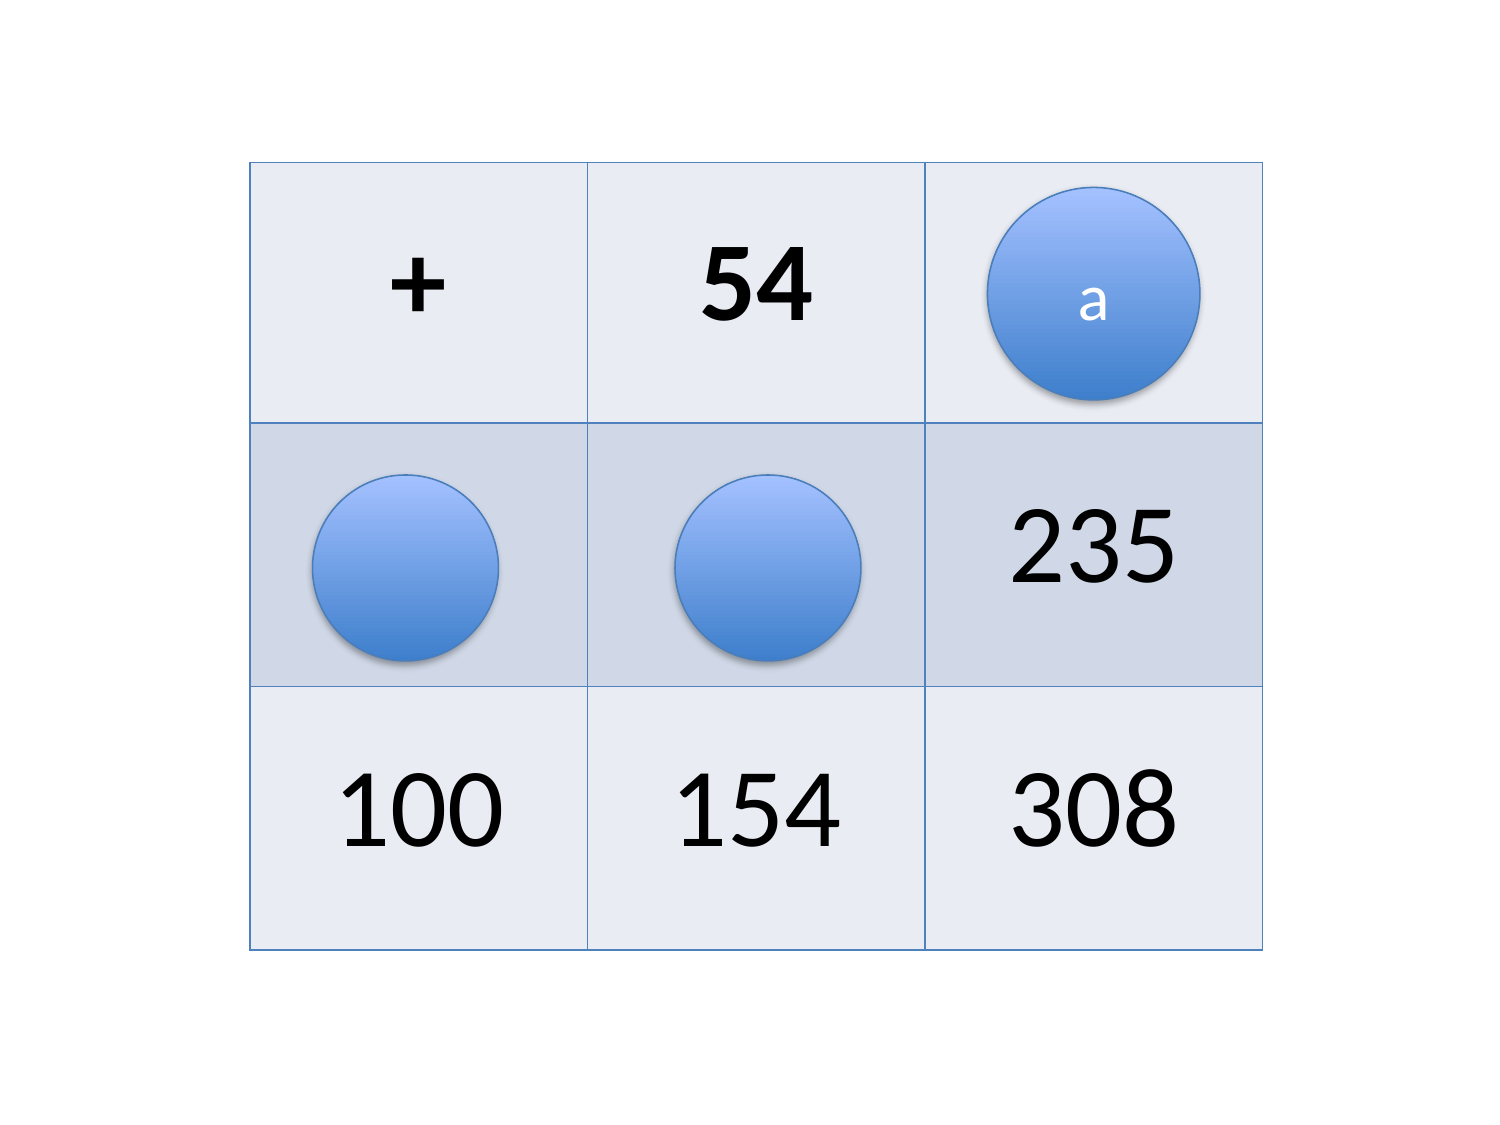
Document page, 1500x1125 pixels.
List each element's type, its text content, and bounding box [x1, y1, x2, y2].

table_cell 154 [588, 687, 924, 949]
table_cell 308 [926, 687, 1262, 949]
table_cell 100 [251, 687, 587, 949]
table_cell 81 [588, 424, 924, 686]
table_header + [251, 163, 587, 422]
table_cell 27 [251, 424, 587, 686]
table_header 208 [926, 163, 1262, 422]
table_header 54 [588, 163, 924, 422]
text_box [674, 474, 862, 662]
text_box a [986, 186, 1201, 401]
text_box [311, 474, 500, 662]
table_cell 235 [926, 424, 1262, 686]
